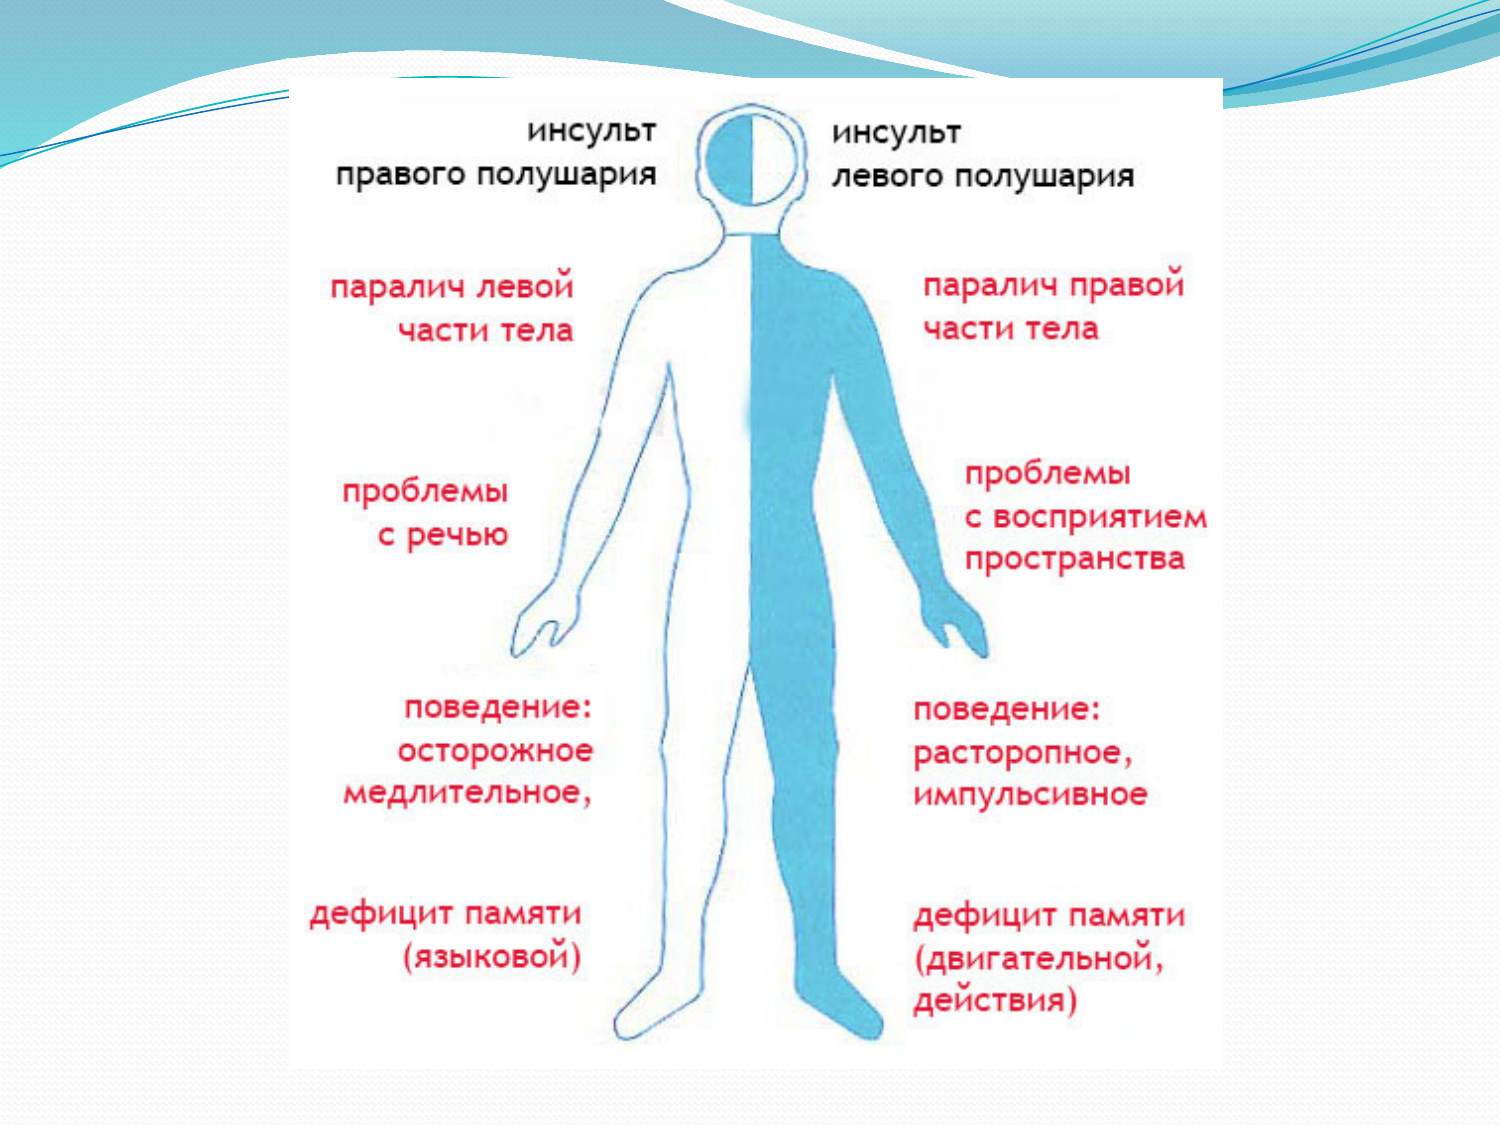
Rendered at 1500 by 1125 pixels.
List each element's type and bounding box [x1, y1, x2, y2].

picture [288, 77, 1223, 1070]
